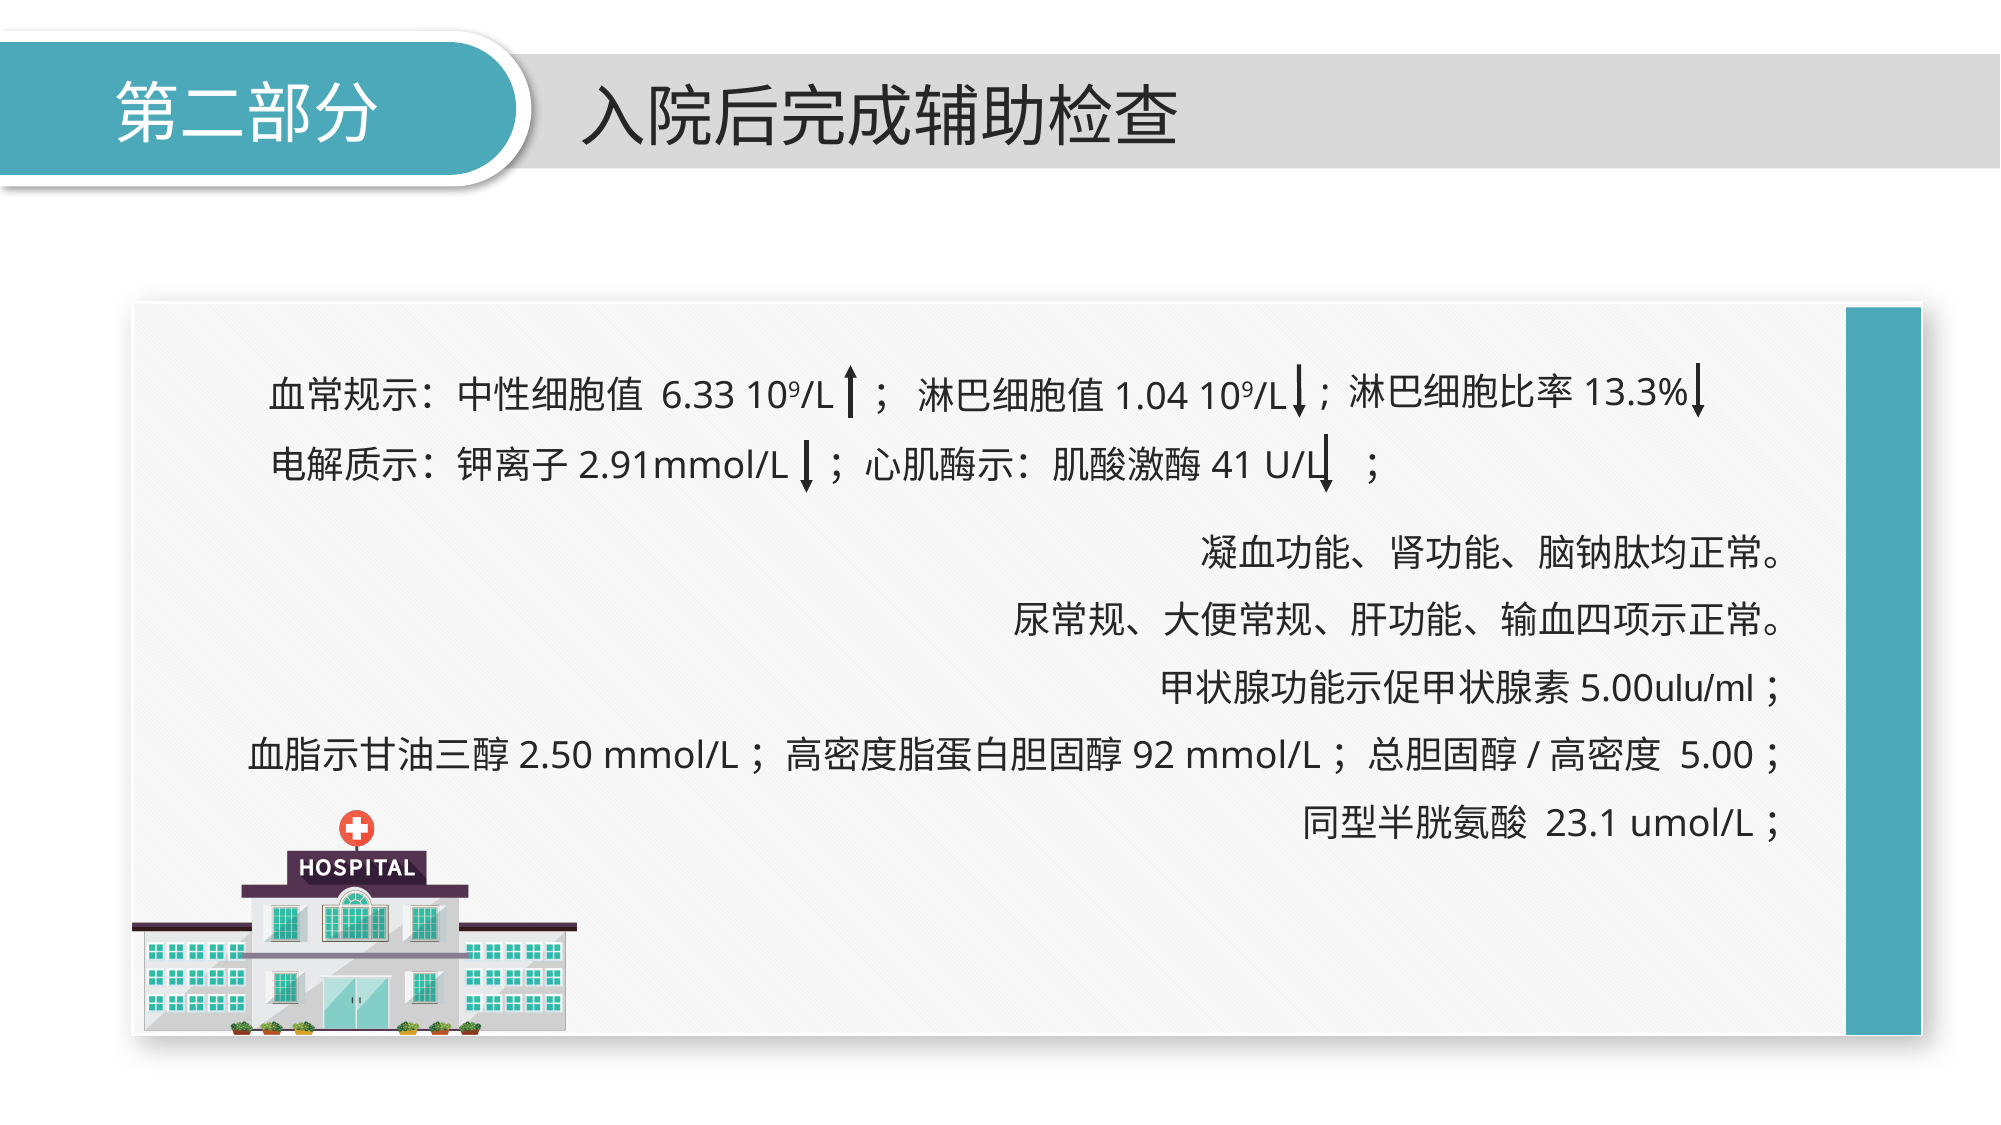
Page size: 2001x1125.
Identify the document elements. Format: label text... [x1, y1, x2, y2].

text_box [898, 364, 1308, 425]
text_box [132, 302, 1922, 1035]
picture [132, 810, 577, 1035]
text_box 入院后完成辅助检查 [565, 66, 1296, 161]
text_box [532, 53, 2000, 169]
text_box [0, 30, 532, 187]
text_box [252, 434, 1418, 495]
